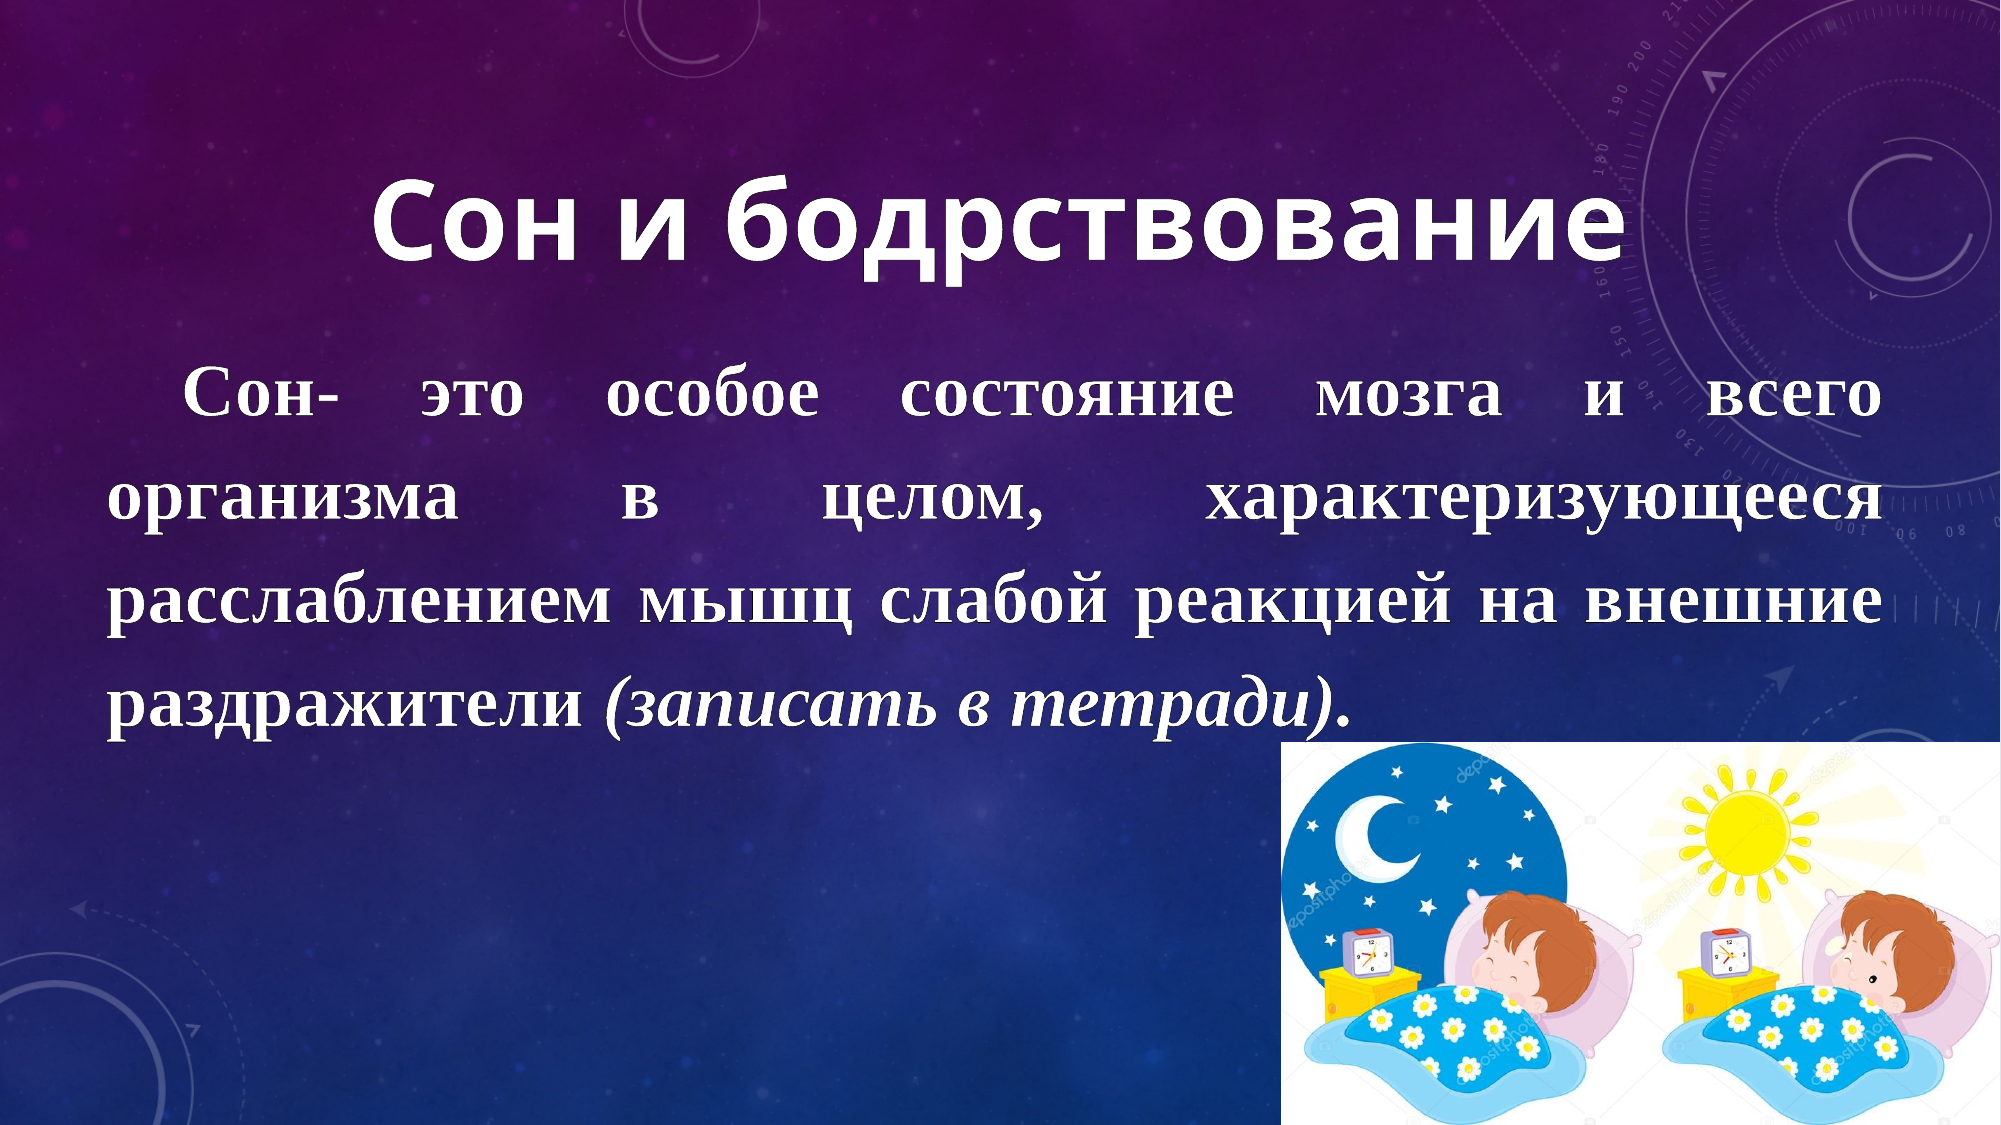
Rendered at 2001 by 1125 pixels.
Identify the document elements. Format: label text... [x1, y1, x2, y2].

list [1280, 742, 2000, 1125]
picture [0, 0, 2001, 1125]
text_box Сон- это особое состояние мозга и всего организма в целом, характеризующееся расслаблением мышц слабой реакцией на внешние раздражители (записать в тетради). [90, 319, 1900, 749]
title Сон и бодрствование [182, 95, 1845, 319]
